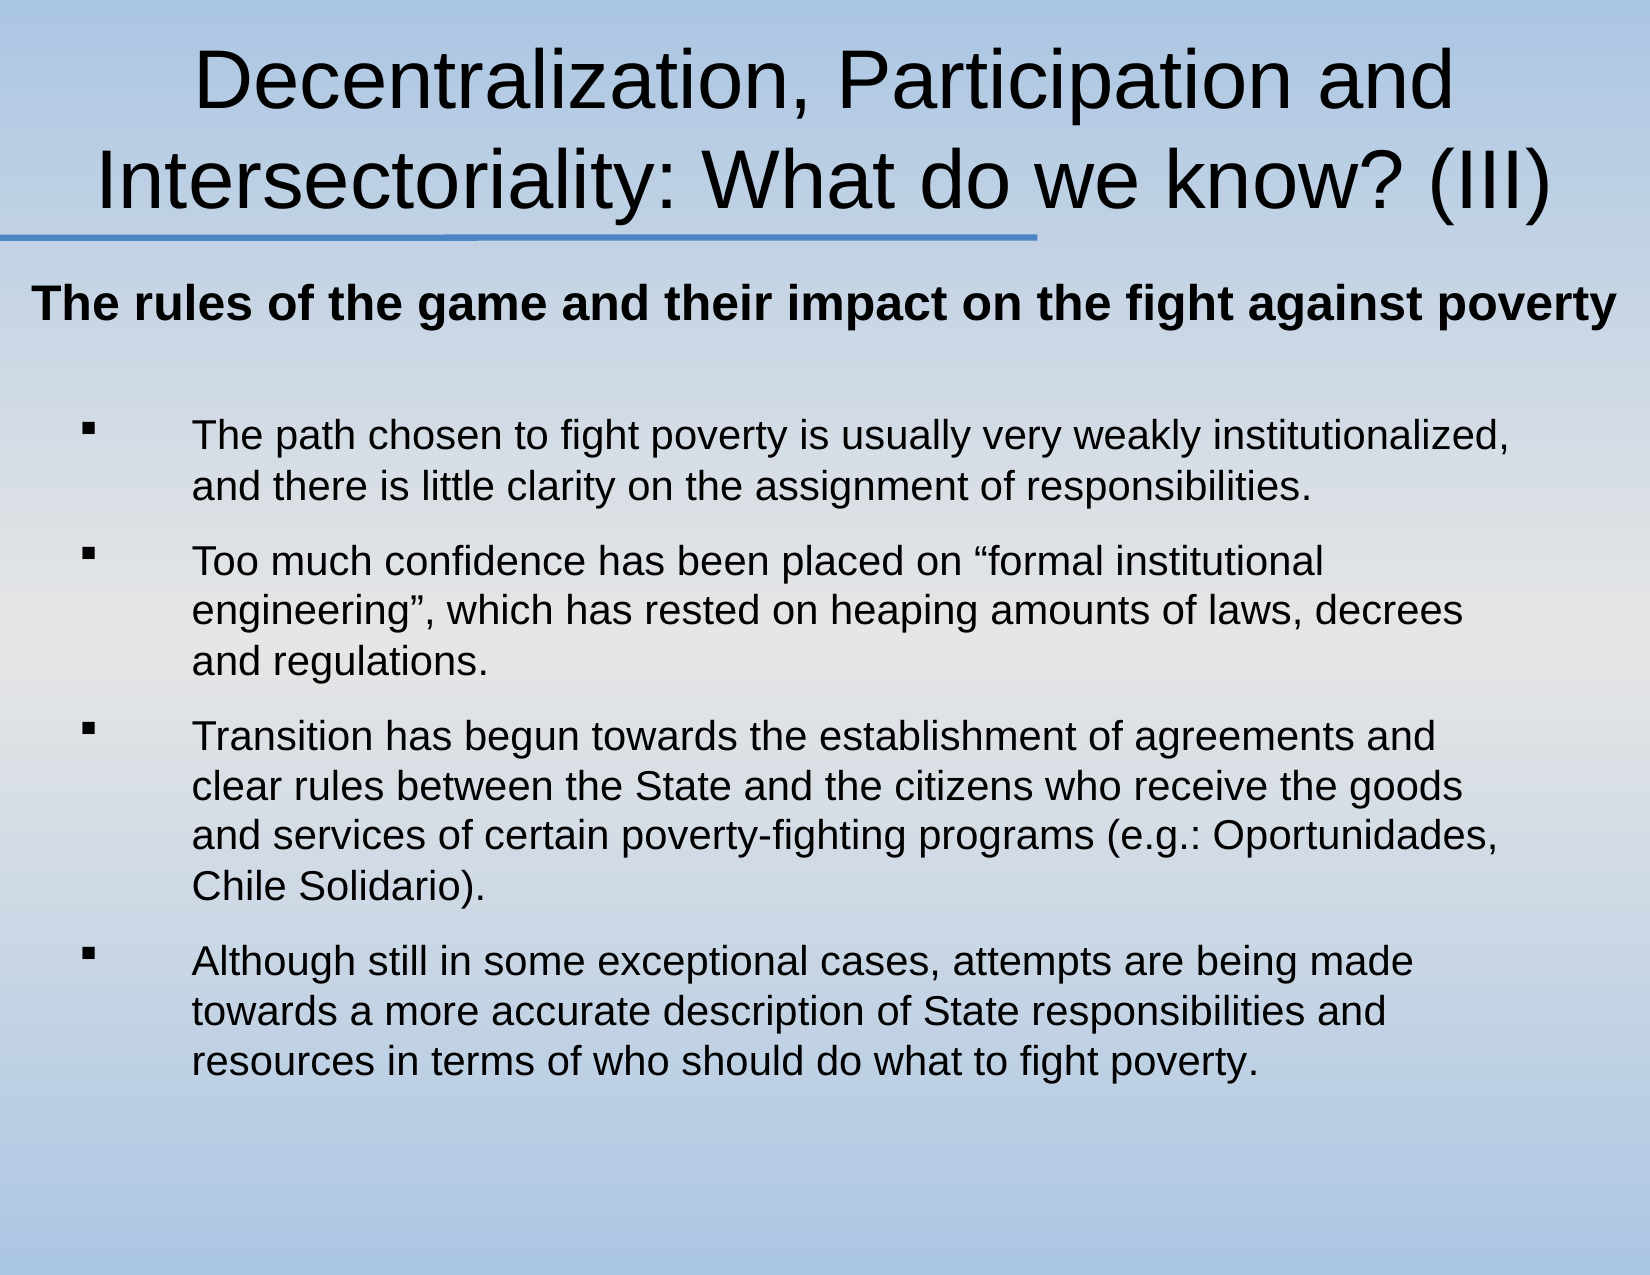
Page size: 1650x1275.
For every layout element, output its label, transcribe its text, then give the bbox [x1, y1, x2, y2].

list The path chosen to fight poverty is usually very weakly institutionalized, and there is little clarity on the assignment of responsibilities. Too much confidence has been placed on “formal institutional engineering”, which has rested on heaping amounts of laws, decrees and regulations. Transition has begun towards the establishment of agreements and clear rules between the State and the citizens who receive the goods and services of certain poverty-fighting programs (e.g.: Oportunidades, Chile Solidario). Although still in some exceptional cases, attempts are being made towards a more accurate description of State responsibilities and resources in terms of who should do what to fight poverty. [62, 399, 1551, 1201]
text_box The rules of the game and their impact on the fight against poverty [15, 262, 1634, 338]
title Decentralization, Participation and Intersectoriality: What do we know? (III) [0, 24, 1650, 226]
